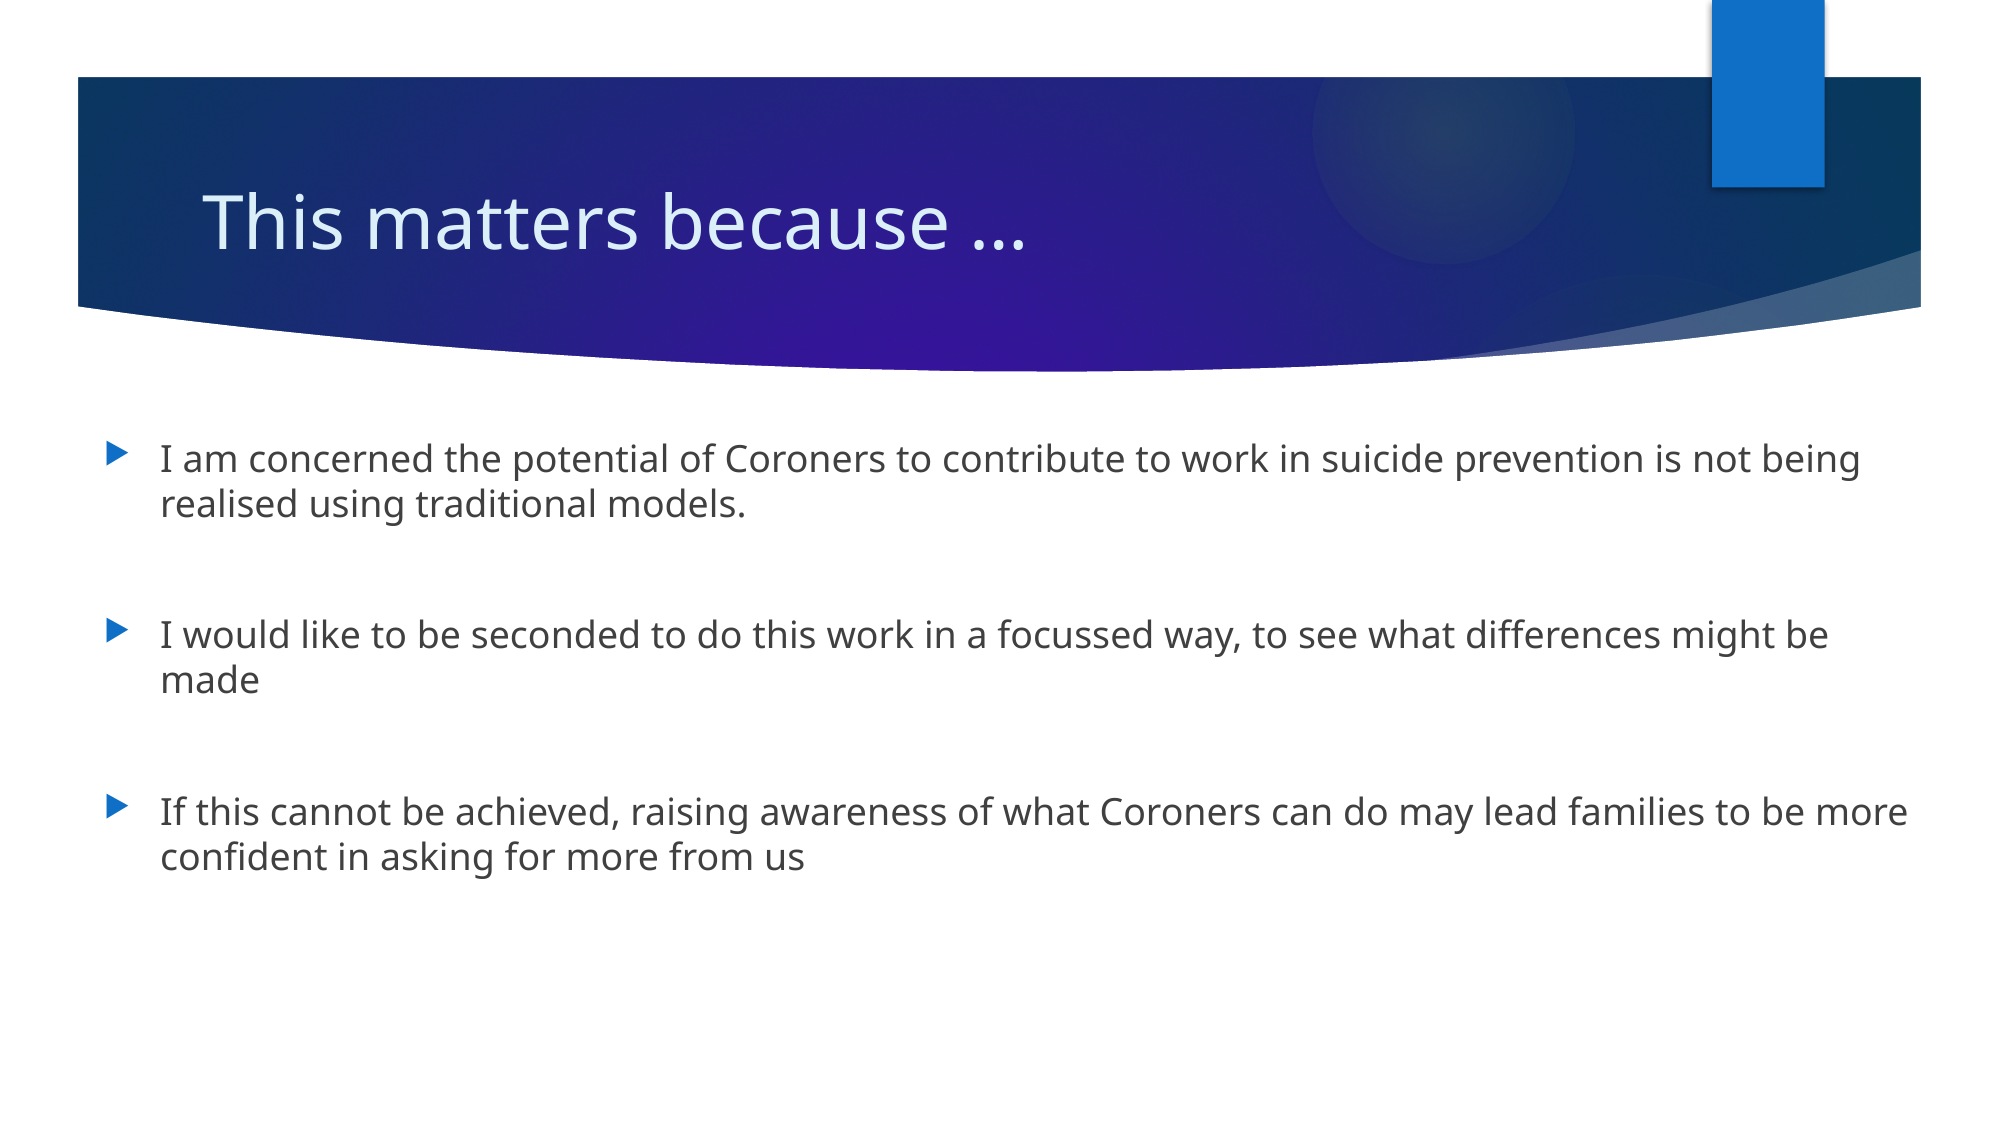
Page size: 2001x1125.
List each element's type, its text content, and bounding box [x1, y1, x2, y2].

title This matters because … [187, 161, 1625, 278]
list I am concerned the potential of Coroners to contribute to work in suicide prevention is not being realised using traditional models. I would like to be seconded to do this work in a focussed way, to see what differences might be made If this cannot be achieved, raising awareness of what Coroners can do may lead families to be more confident in asking for more from us [88, 427, 1933, 988]
